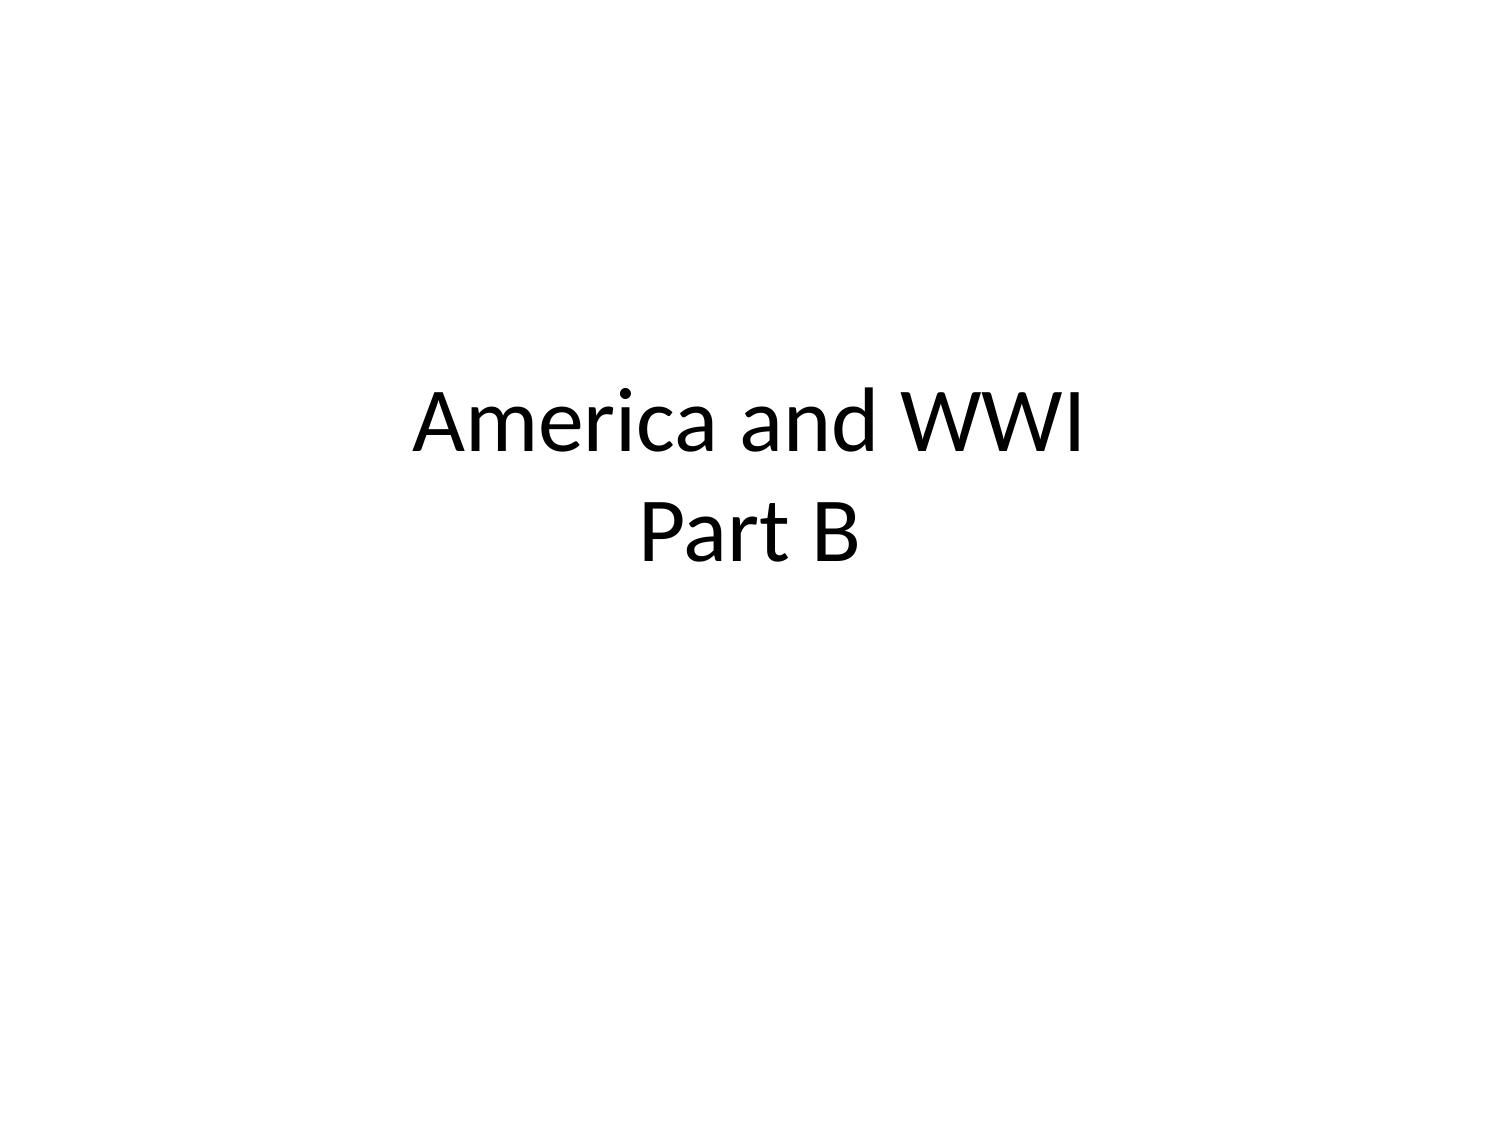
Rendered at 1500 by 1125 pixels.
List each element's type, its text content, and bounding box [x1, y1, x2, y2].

title America and WWI Part B [112, 349, 1388, 591]
